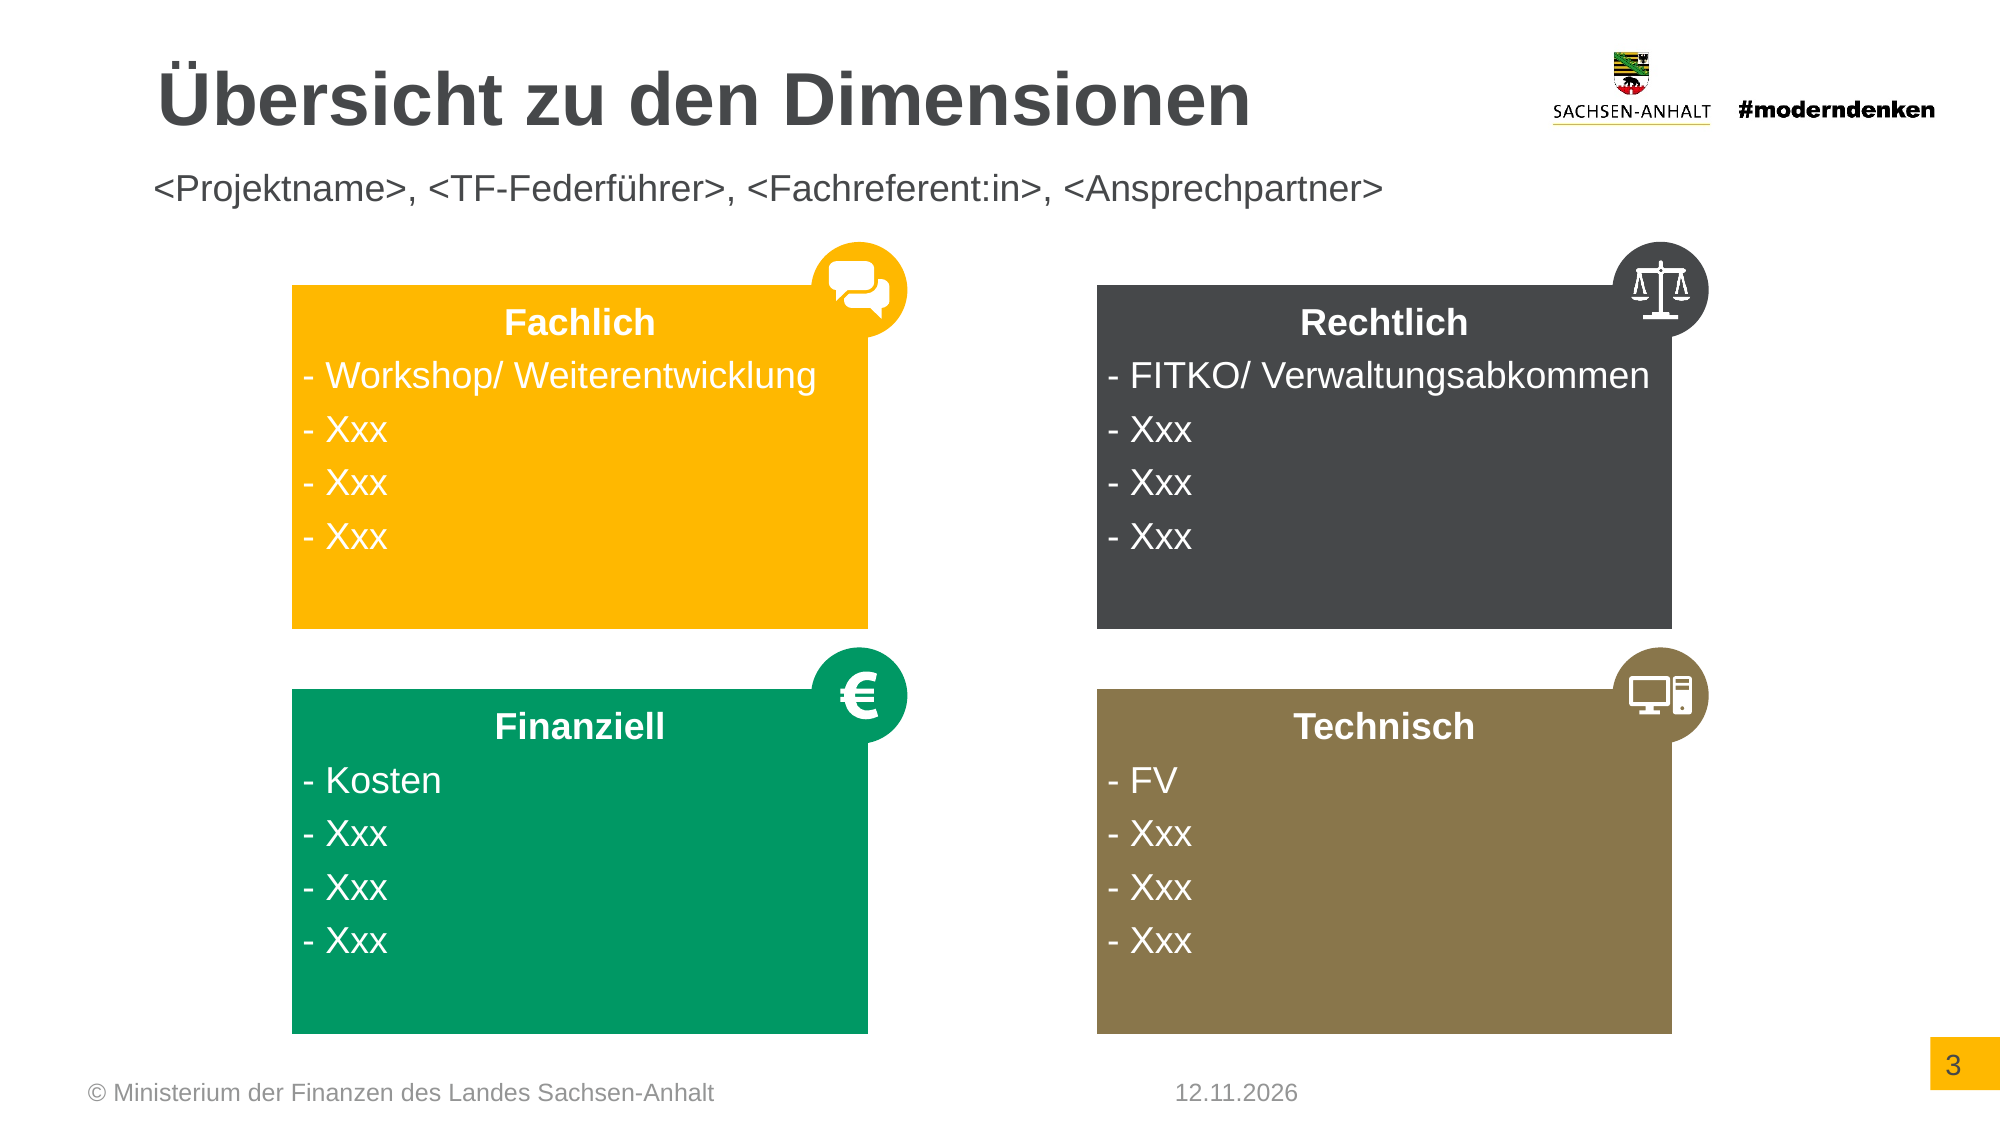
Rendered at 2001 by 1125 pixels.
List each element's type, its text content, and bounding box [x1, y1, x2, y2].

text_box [811, 647, 908, 744]
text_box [291, 283, 1674, 1035]
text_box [1612, 647, 1709, 744]
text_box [811, 241, 908, 339]
picture [1526, 0, 1969, 209]
subtitle <Projektname>, <TF-Federführer>, <Fachreferent:in>, <Ansprechpartner> [138, 147, 1734, 215]
title Übersicht zu den Dimensionen [142, 0, 1520, 147]
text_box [1612, 241, 1709, 339]
